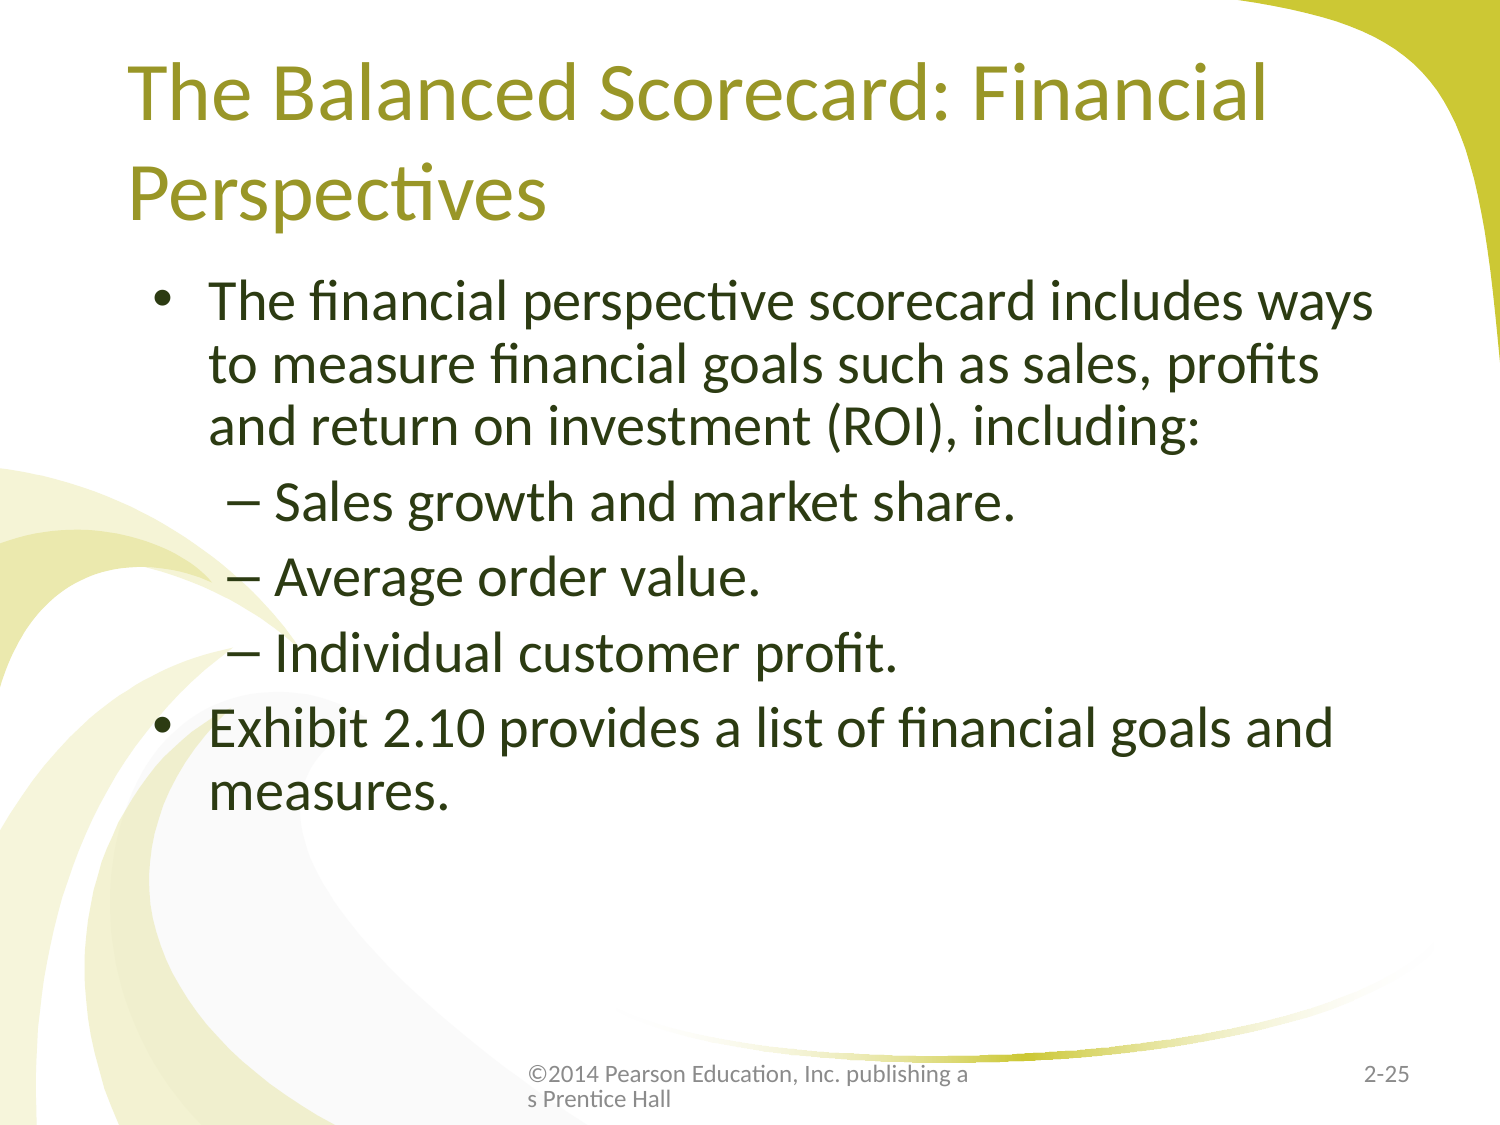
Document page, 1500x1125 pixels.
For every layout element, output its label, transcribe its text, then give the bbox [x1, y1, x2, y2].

list The financial perspective scorecard includes ways to measure financial goals such as sales, profits and return on investment (ROI), including: Sales growth and market share. Average order value. Individual customer profit. Exhibit 2.10 provides a list of financial goals and measures. [137, 262, 1413, 1000]
footer ©2014 Pearson Education, Inc. publishing as Prentice Hall [512, 1042, 988, 1103]
title The Balanced Scorecard: Financial Perspectives [112, 37, 1438, 238]
slide_number 2-25 [1074, 1042, 1425, 1103]
